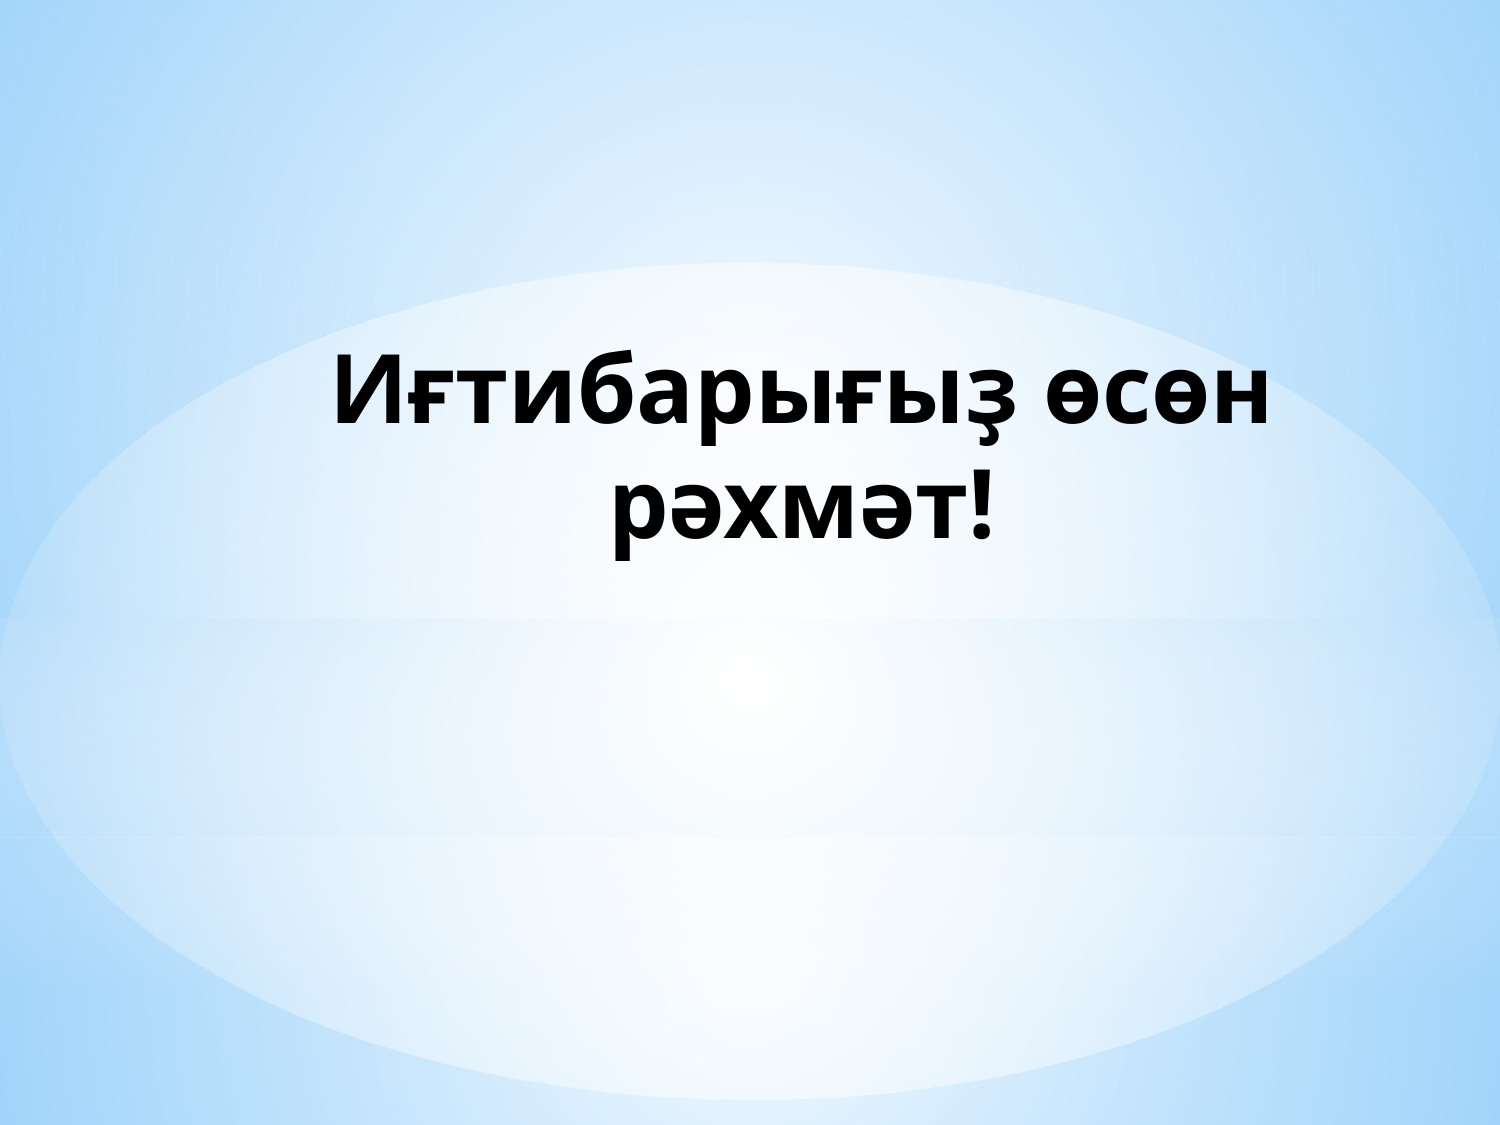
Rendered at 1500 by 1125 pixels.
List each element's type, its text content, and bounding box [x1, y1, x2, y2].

title Иғтибарығыҙ өсөн рәхмәт! [242, 90, 1363, 965]
